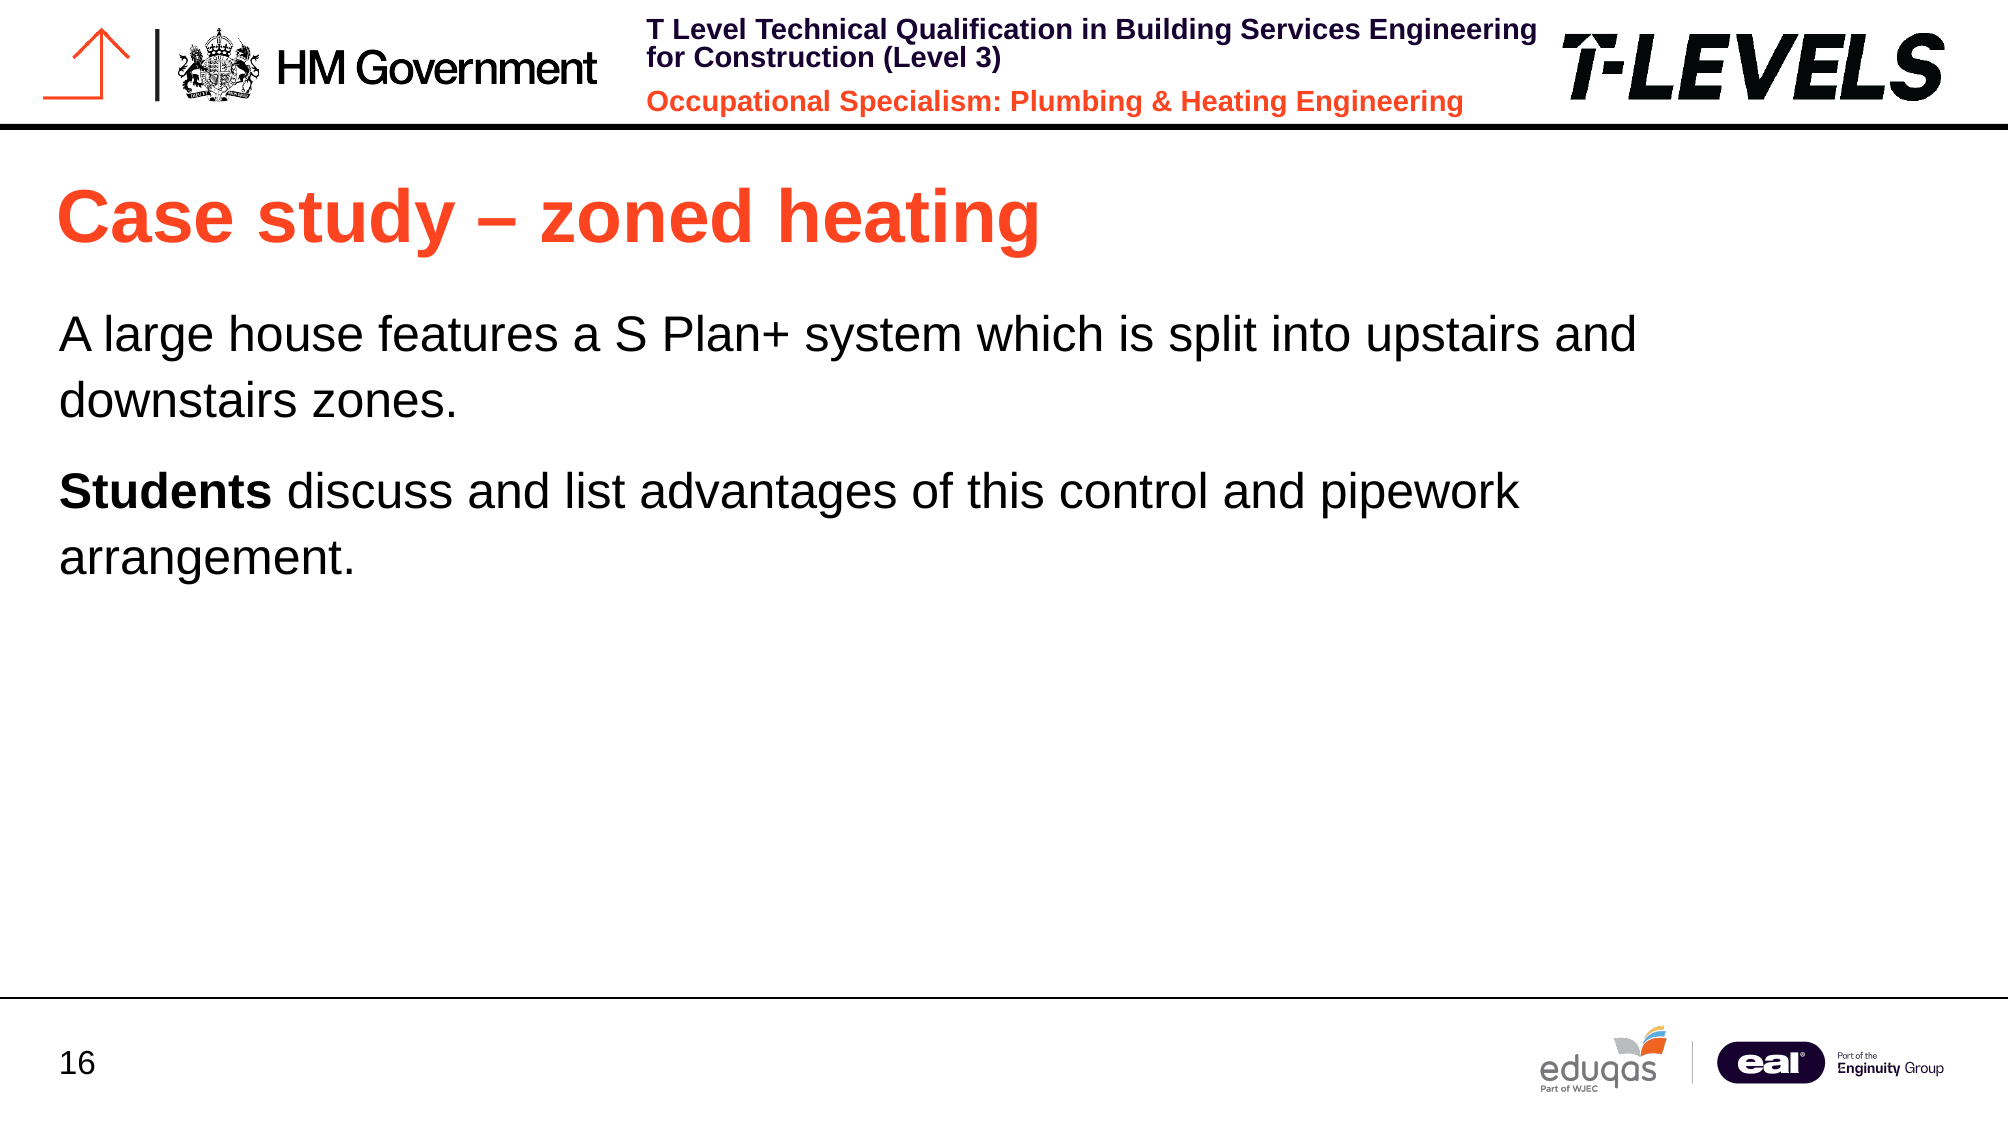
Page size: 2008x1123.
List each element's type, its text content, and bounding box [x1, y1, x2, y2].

picture [1543, 25, 1964, 108]
picture [1535, 1021, 1949, 1097]
list A large house features a S Plan+ system which is split into upstairs and downstairs zones. Students discuss and list advantages of this control and pipework arrangement. [59, 295, 1747, 896]
picture [155, 28, 597, 102]
title Case study – zoned heating [41, 111, 1949, 314]
picture [38, 27, 136, 100]
